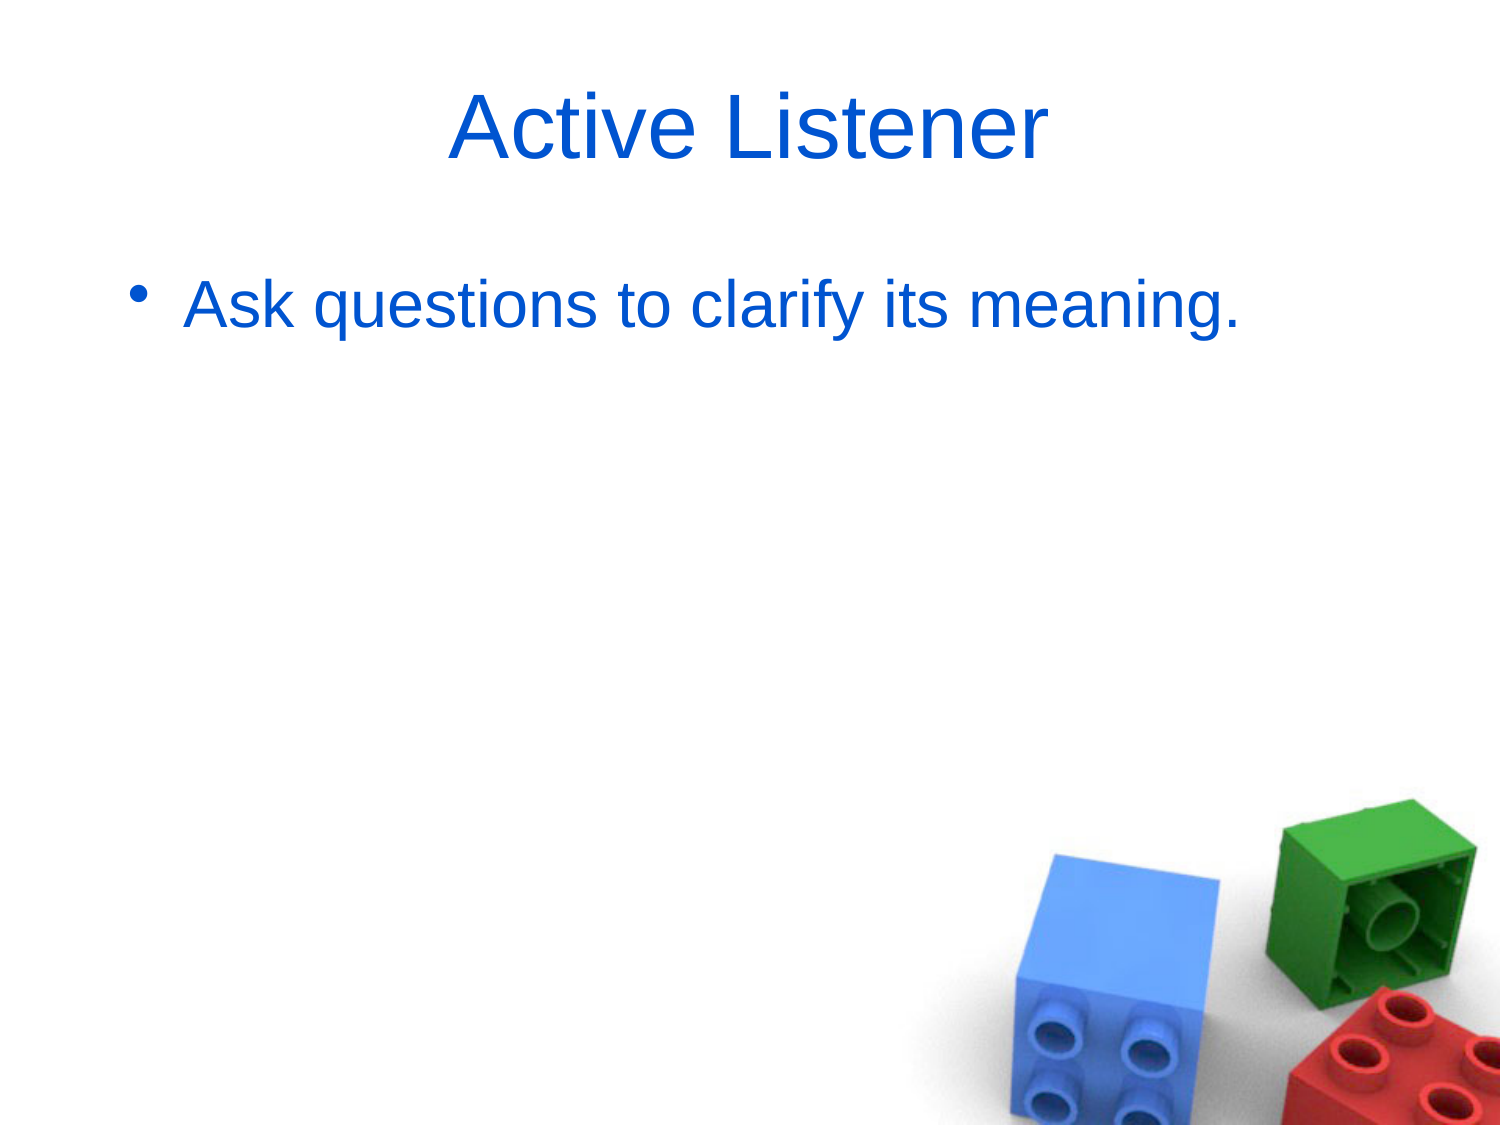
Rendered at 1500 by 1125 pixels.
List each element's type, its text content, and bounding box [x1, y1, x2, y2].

list Ask questions to clarify its meaning. [112, 253, 1388, 994]
title Active Listener [112, 28, 1388, 217]
picture [249, 187, 1500, 1125]
